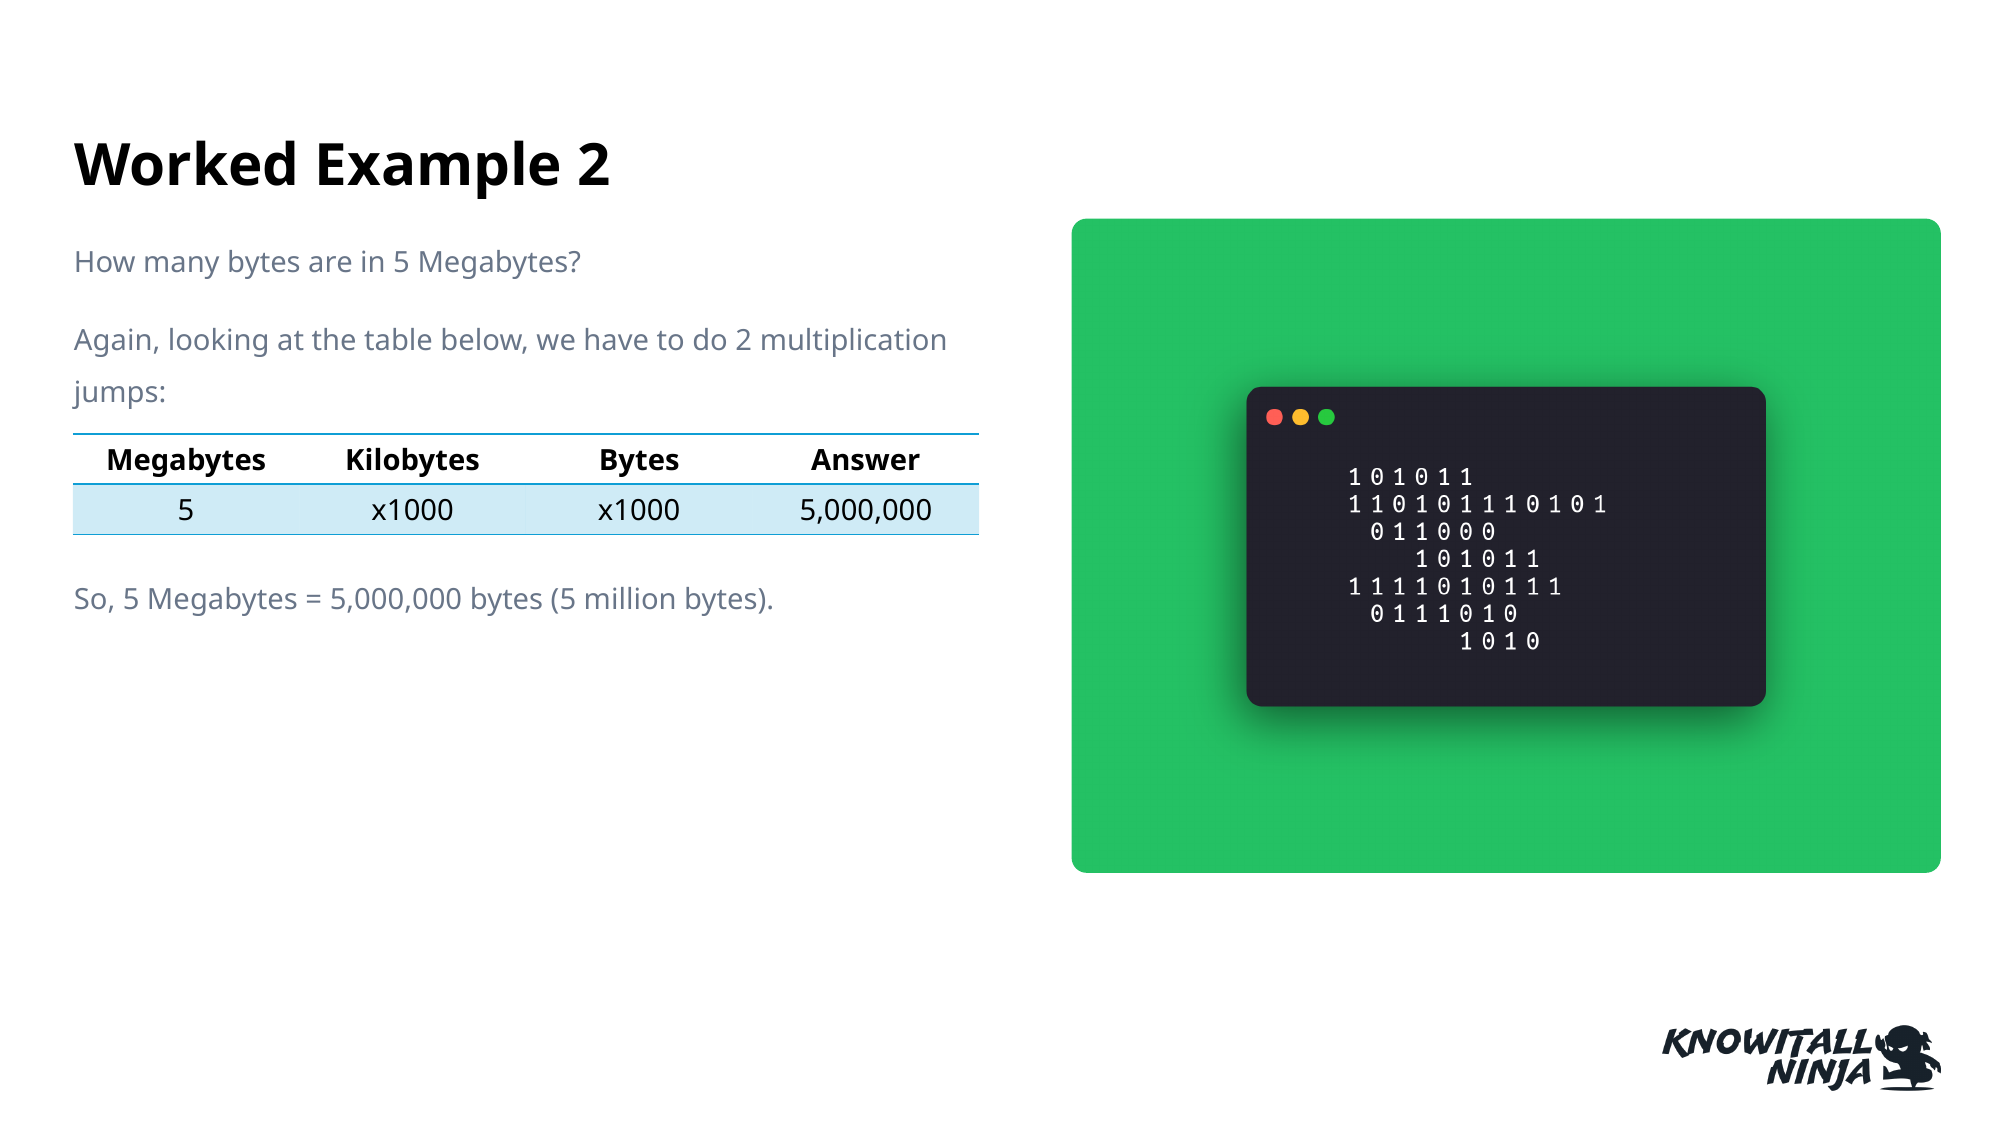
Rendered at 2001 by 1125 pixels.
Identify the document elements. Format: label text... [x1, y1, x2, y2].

title Worked Example 2 [59, 117, 1000, 206]
table_cell x1000 [526, 485, 753, 534]
picture [1662, 1025, 1941, 1091]
picture [1071, 218, 1942, 874]
table_cell 5,000,000 [753, 485, 979, 534]
table_header Kilobytes [299, 435, 526, 483]
table_cell x1000 [299, 485, 526, 534]
list How many bytes are in 5 Megabytes? Again, looking at the table below, we have to do 2 multiplication jumps: So, 5 Megabytes = 5,000,000 bytes (5 million bytes). [59, 218, 1000, 1091]
table_header Megabytes [73, 435, 299, 483]
table_header Answer [753, 435, 979, 483]
table_cell 5 [73, 485, 299, 534]
table_header Bytes [526, 435, 753, 483]
